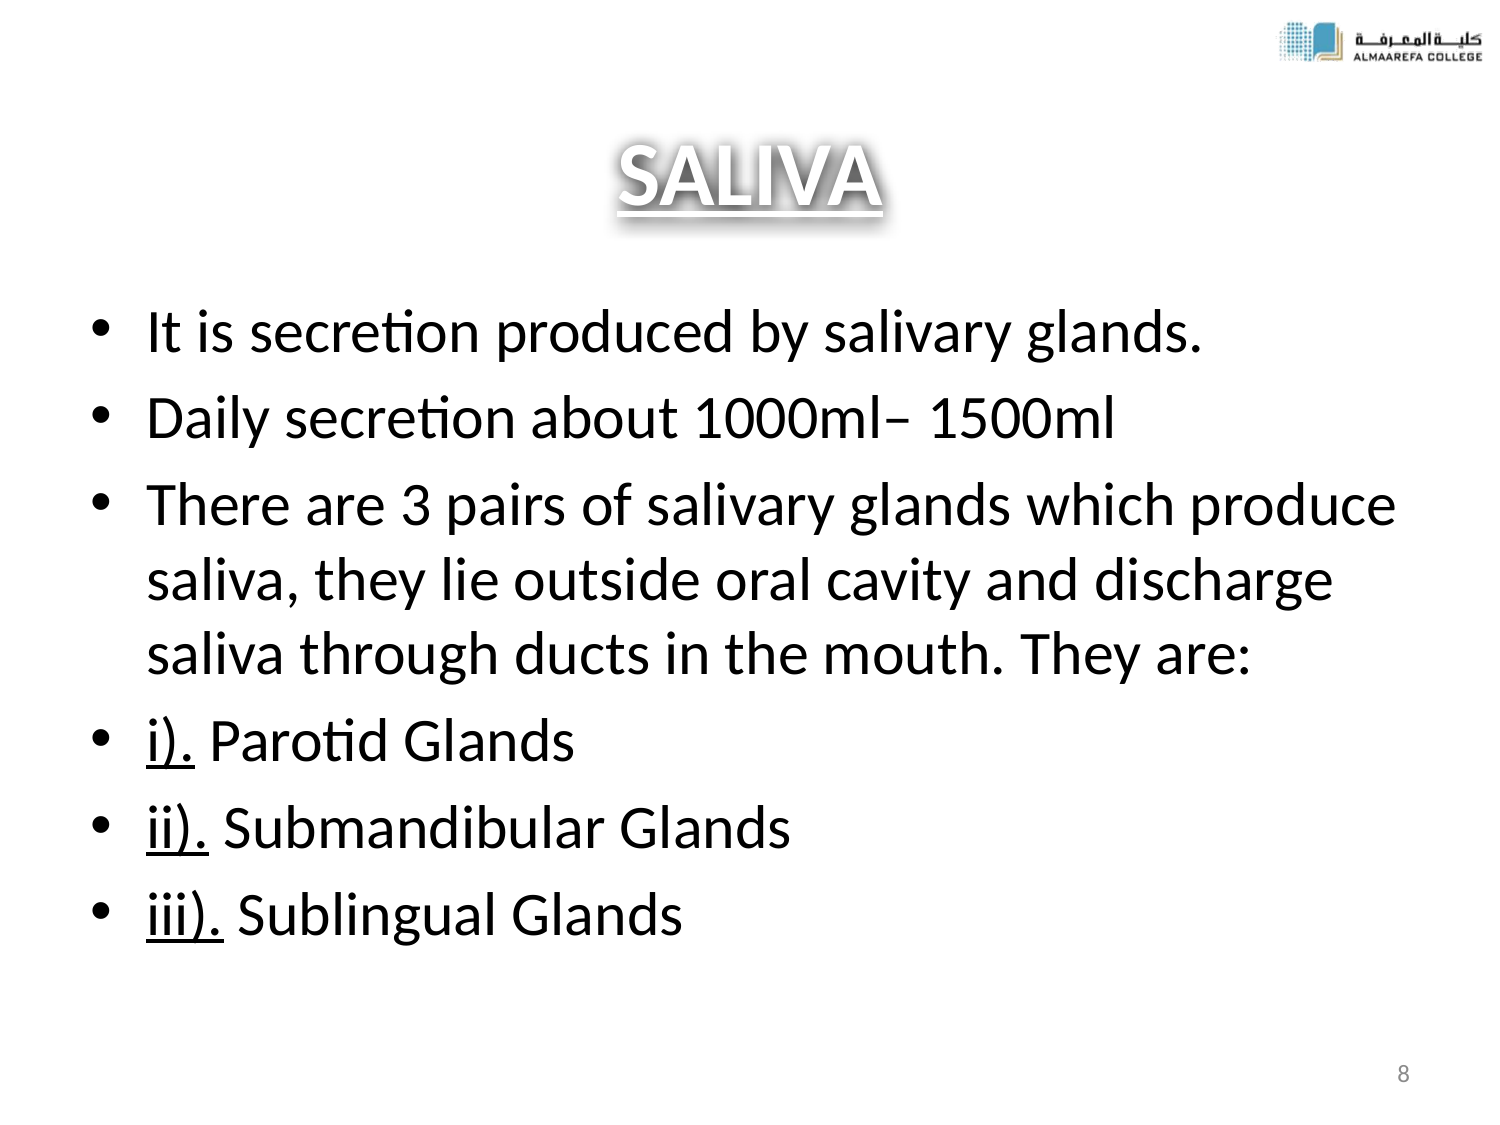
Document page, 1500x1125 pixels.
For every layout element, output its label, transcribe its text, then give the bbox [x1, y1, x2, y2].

slide_number 8 [1074, 1042, 1425, 1103]
list It is secretion produced by salivary glands. Daily secretion about 1000ml– 1500ml There are 3 pairs of salivary glands which produce saliva, they lie outside oral cavity and discharge saliva through ducts in the mouth. They are: i). Parotid Glands ii). Submandibular Glands iii). Sublingual Glands [75, 282, 1425, 1025]
title SALIVA [75, 75, 1425, 263]
picture [1275, 12, 1487, 78]
